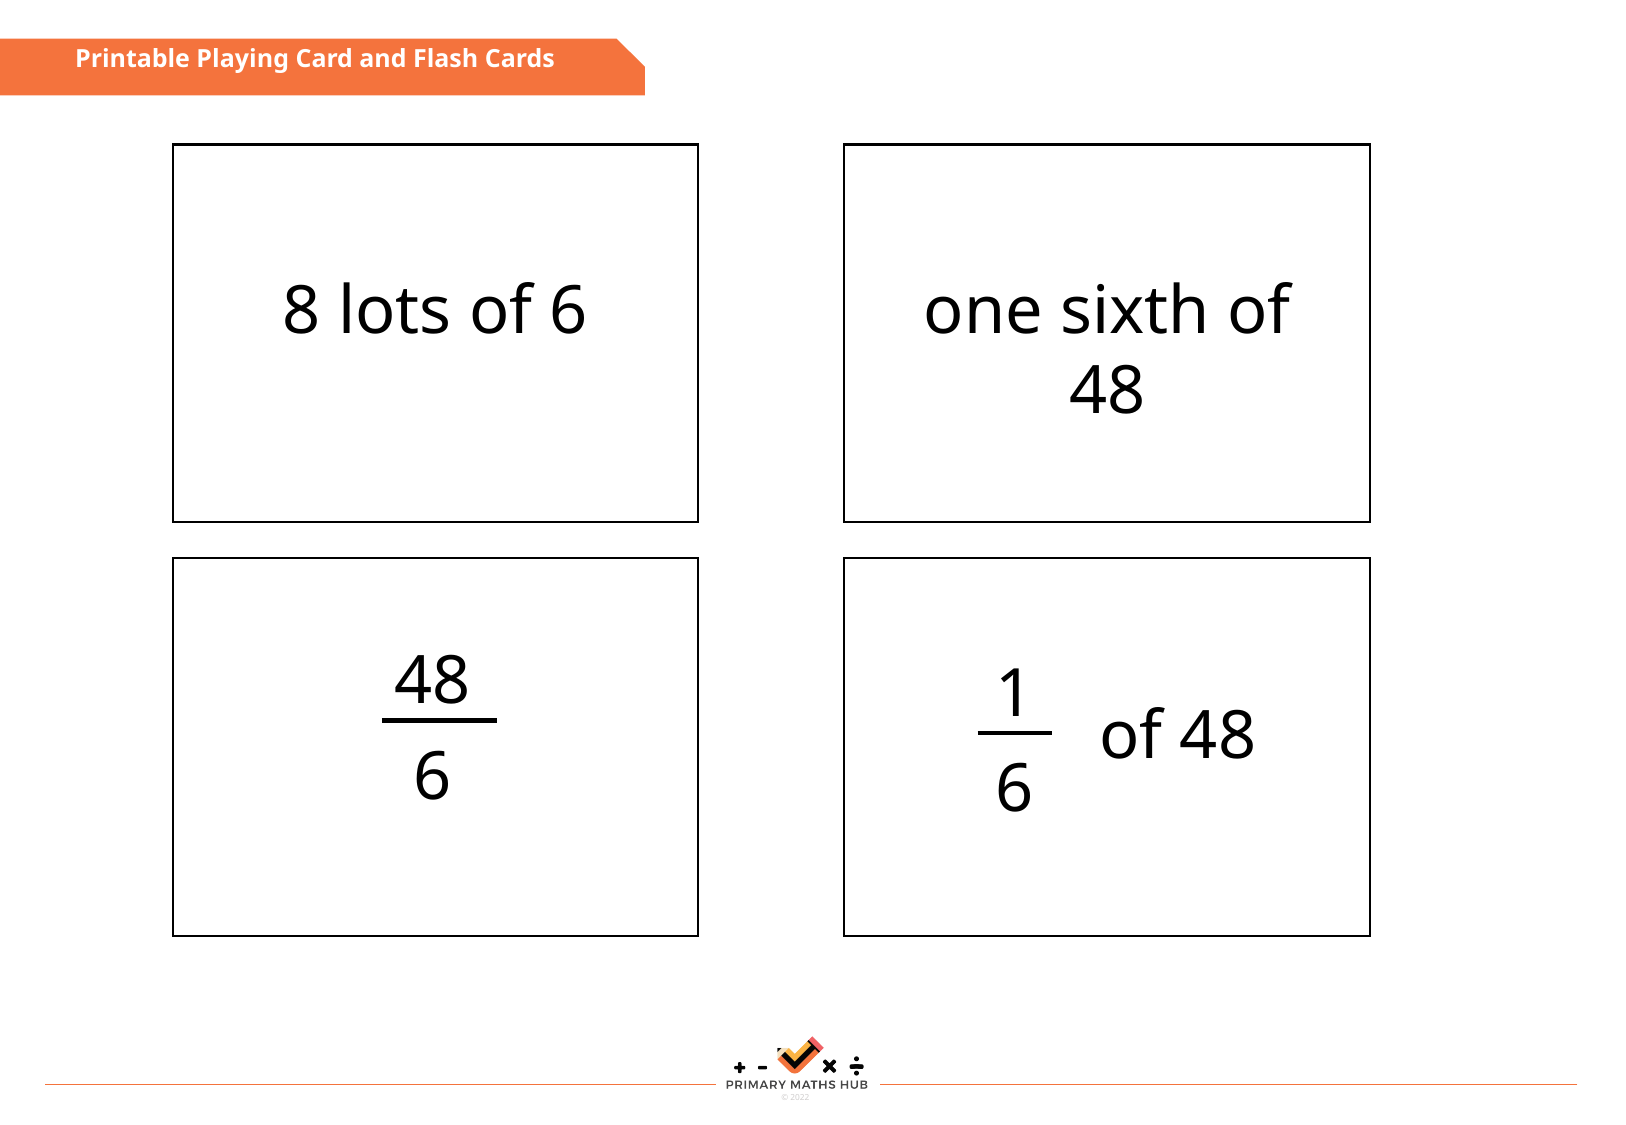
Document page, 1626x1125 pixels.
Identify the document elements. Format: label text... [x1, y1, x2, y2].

table_header 1 [978, 638, 1052, 731]
text_box [172, 557, 699, 937]
table_header 48 [368, 625, 497, 720]
text_box © 2022 [720, 1084, 870, 1110]
table_cell 6 [368, 720, 497, 815]
text_box [172, 355, 699, 523]
text_box one sixth of 48 [898, 259, 1317, 435]
text_box [843, 143, 1371, 523]
text_box [172, 143, 699, 259]
picture [722, 1034, 872, 1094]
table_cell 6 [978, 735, 1052, 828]
text_box Printable Playing Card and Flash Cards [0, 37, 646, 97]
text_box of 48 [1058, 684, 1298, 780]
text_box 8 lots of 6 [172, 259, 699, 355]
text_box [843, 557, 1371, 937]
